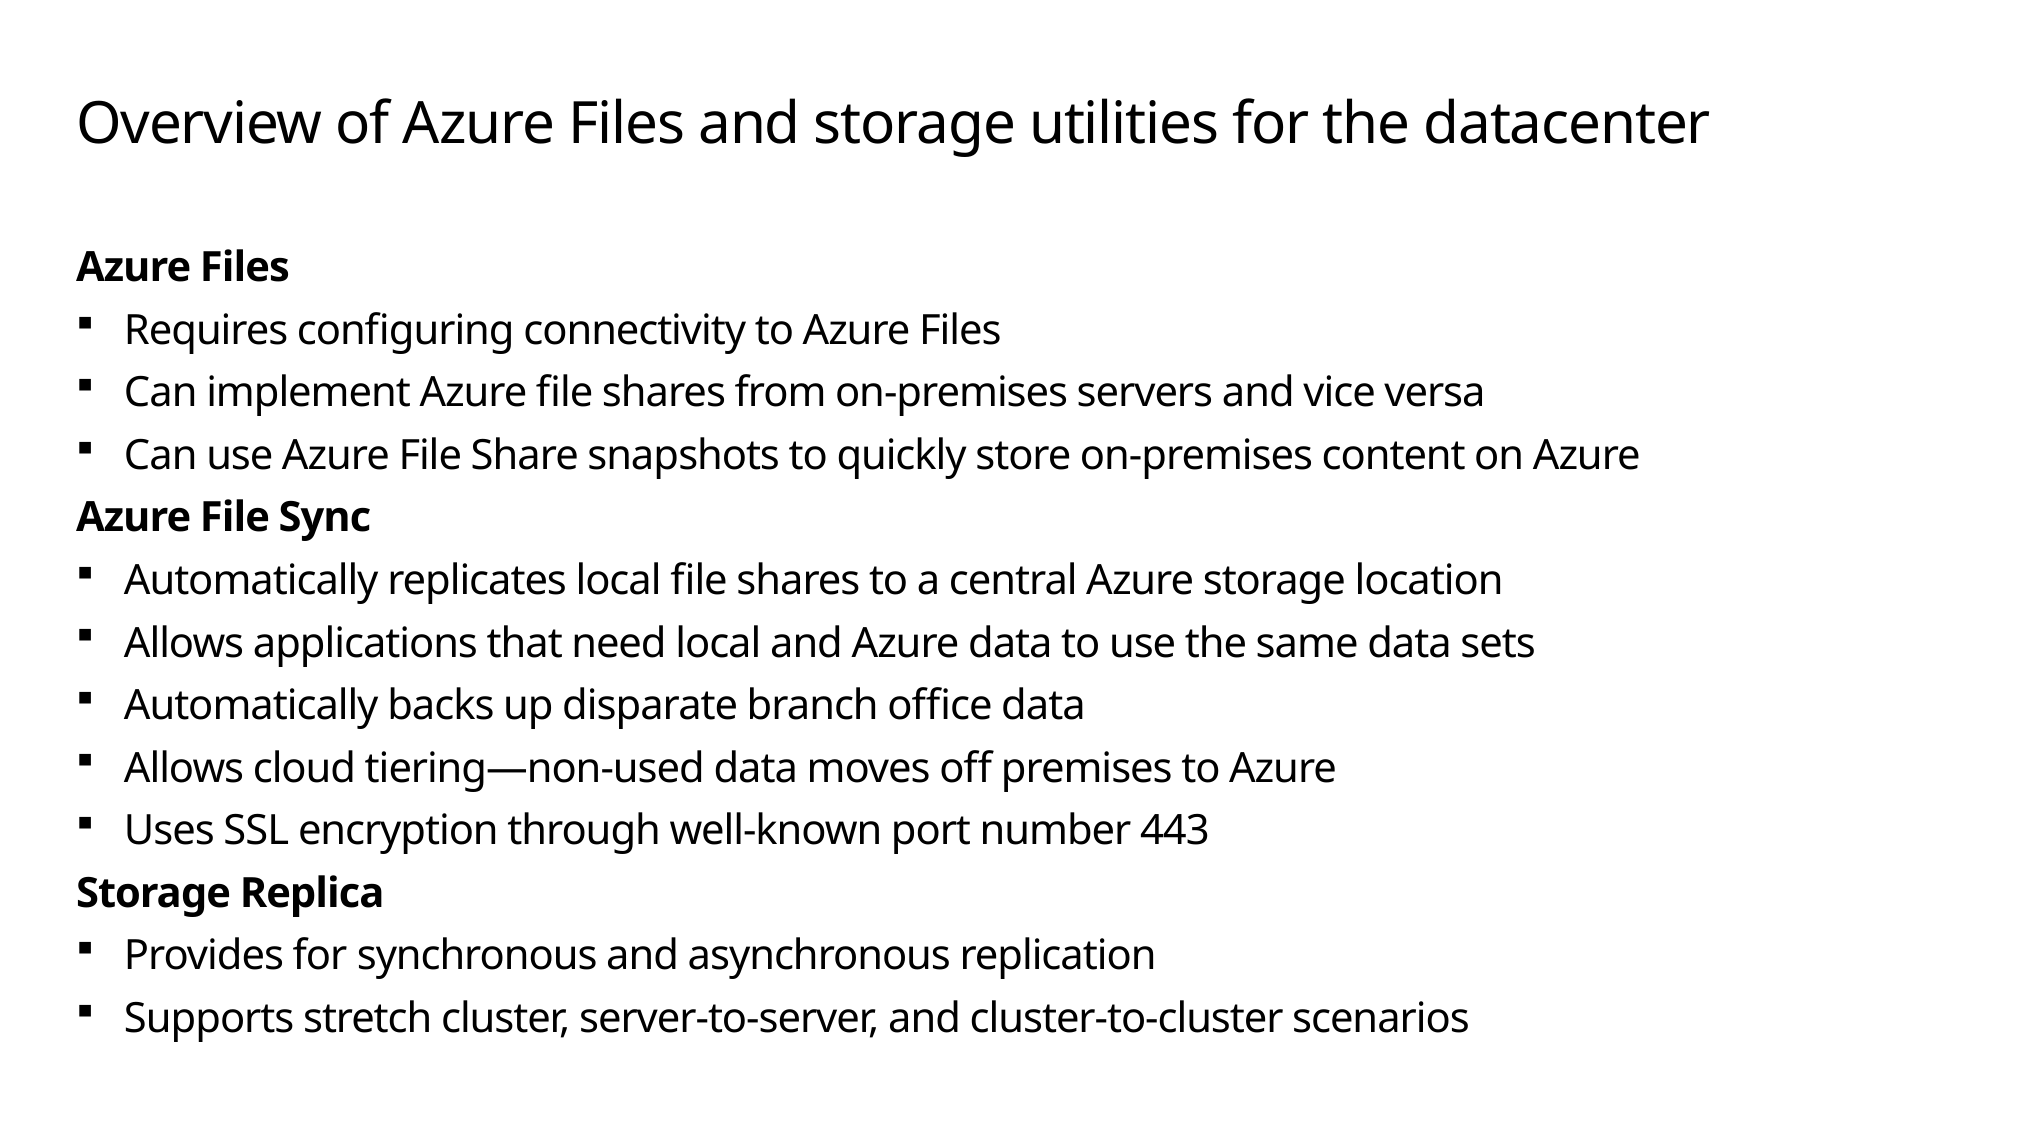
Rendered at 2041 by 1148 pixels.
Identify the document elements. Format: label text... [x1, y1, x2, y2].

title Overview of Azure Files and storage utilities for the datacenter [76, 93, 1968, 161]
list Azure Files Requires configuring connectivity to Azure Files Can implement Azure file shares from on-premises servers and vice versa Can use Azure File Share snapshots to quickly store on-premises content on Azure Azure File Sync Automatically replicates local file shares to a central Azure storage location Allows applications that need local and Azure data to use the same data sets Automatically backs up disparate branch office data Allows cloud tiering—non-used data moves off premises to Azure Uses SSL encryption through well-known port number 443 Storage Replica Provides for synchronous and asynchronous replication Supports stretch cluster, server-to-server, and cluster-to-cluster scenarios [76, 240, 1970, 1074]
